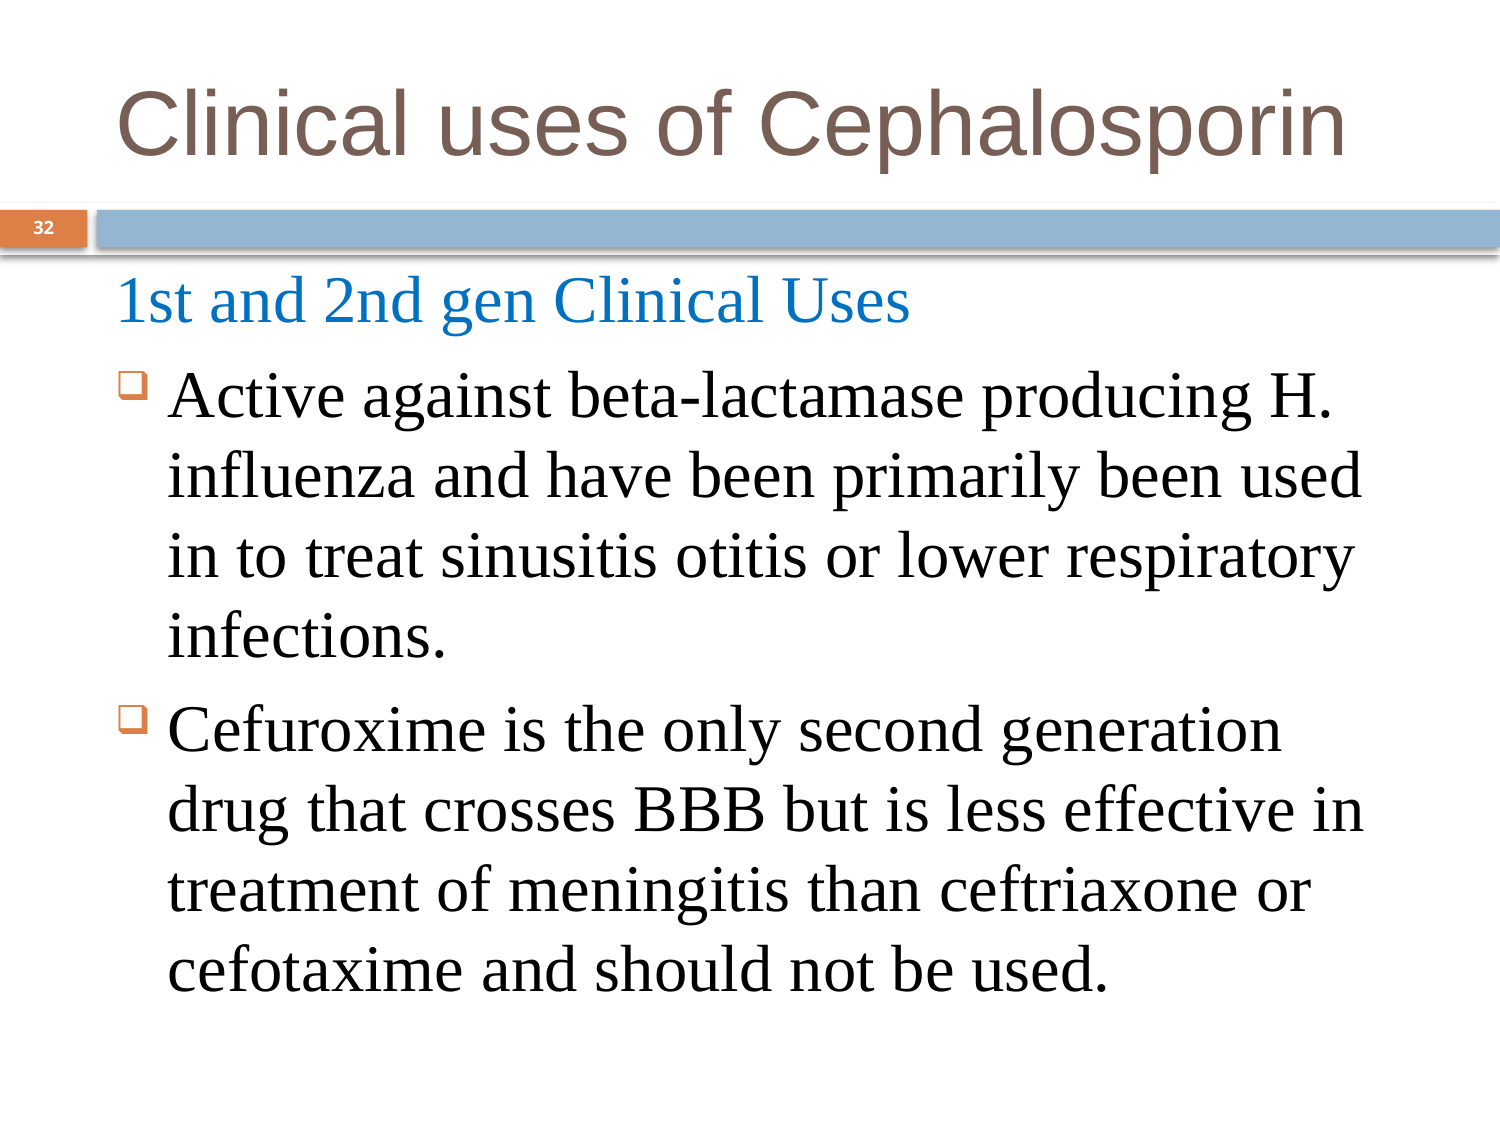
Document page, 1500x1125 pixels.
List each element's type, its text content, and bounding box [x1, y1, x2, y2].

title Clinical uses of Cephalosporin [100, 37, 1438, 200]
slide_number 32 [0, 208, 88, 249]
list 1st and 2nd gen Clinical Uses Active against beta-lactamase producing H. influenza and have been primarily been used in to treat sinusitis otitis or lower respiratory infections. Cefuroxime is the only second generation drug that crosses BBB but is less effective in treatment of meningitis than ceftriaxone or cefotaxime and should not be used. [100, 248, 1438, 1000]
